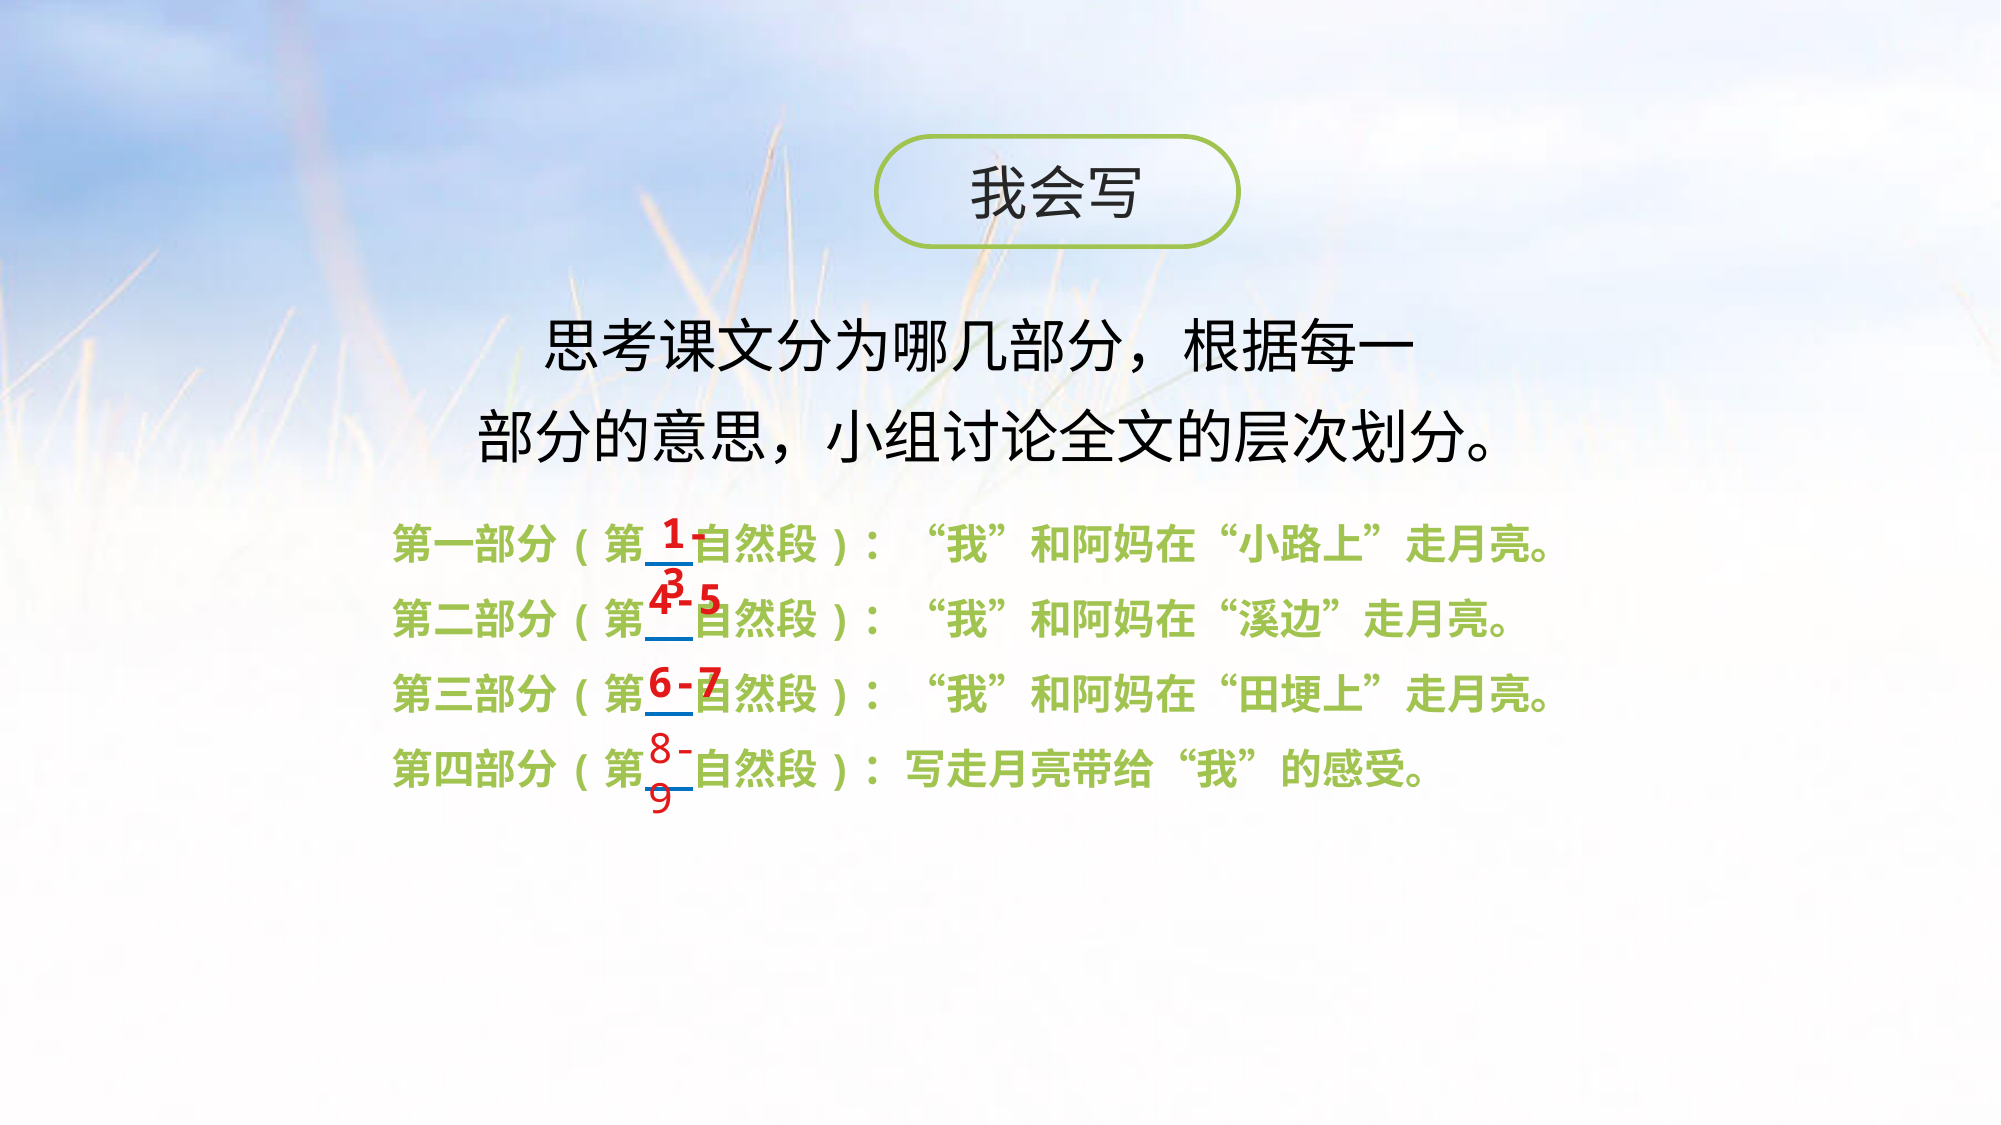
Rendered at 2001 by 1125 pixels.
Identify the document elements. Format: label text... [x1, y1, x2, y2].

text_box 4-5 [632, 565, 758, 631]
text_box 6-7 [632, 648, 743, 714]
text_box 第一部分(第 自然段)：“我”和阿妈在“小路上”走月亮。 第二部分(第 自然段)：“我”和阿妈在“溪边”走月亮。 第三部分(第 自然段)：“我”和阿妈在“田埂上”走月亮。 第四部分(第 自然段)：写走月亮带给“我”的感受。 [376, 484, 1669, 800]
text_box 1-3 [646, 499, 743, 565]
text_box 思考课文分为哪几部分，根据每一部分的意思，小组讨论全文的层次划分。 [461, 280, 1488, 478]
text_box 8-9 [632, 714, 728, 830]
picture [0, 0, 2001, 1125]
text_box 我会写 [875, 135, 1240, 248]
